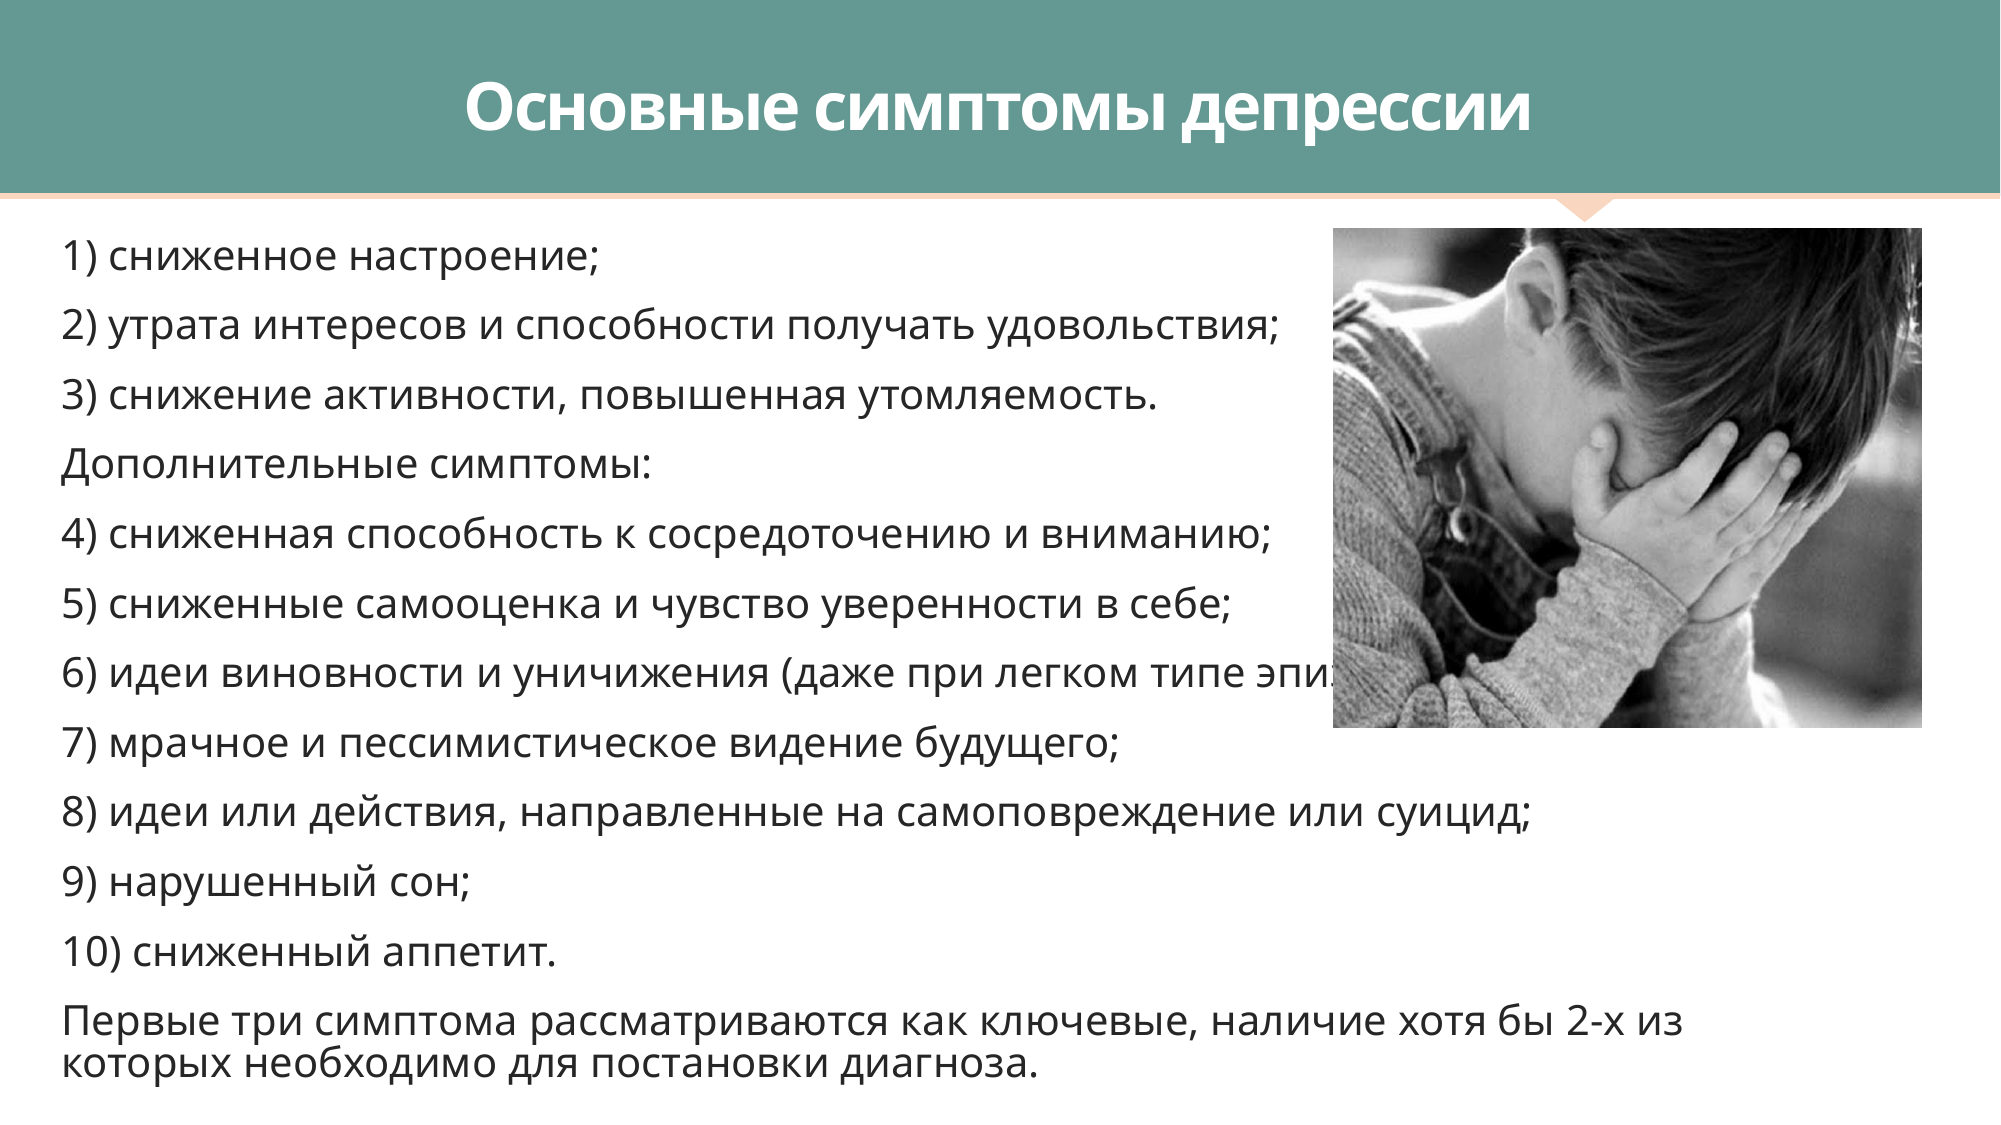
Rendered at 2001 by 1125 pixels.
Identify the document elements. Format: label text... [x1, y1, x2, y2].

title Основные симптомы депрессии [137, 24, 1905, 197]
list 1) сниженное настроение; 2) утрата интересов и способности получать удовольствия; 3) снижение активности, повышенная утомляемость. Дополнительные симптомы: 4) сниженная способность к сосредоточению и вниманию; 5) сниженные самооценка и чувство уверенности в себе; 6) идеи виновности и уничижения (даже при легком типе эпизода); 7) мрачное и пессимистическое видение будущего; 8) идеи или действия, направленные на самоповреждение или суицид; 9) нарушенный сон; 10) сниженный аппетит. Первые три симптома рассматриваются как ключевые, наличие хотя бы 2-х из которых необходимо для постановки диагноза. [31, 228, 1819, 1047]
picture [1333, 228, 1922, 729]
